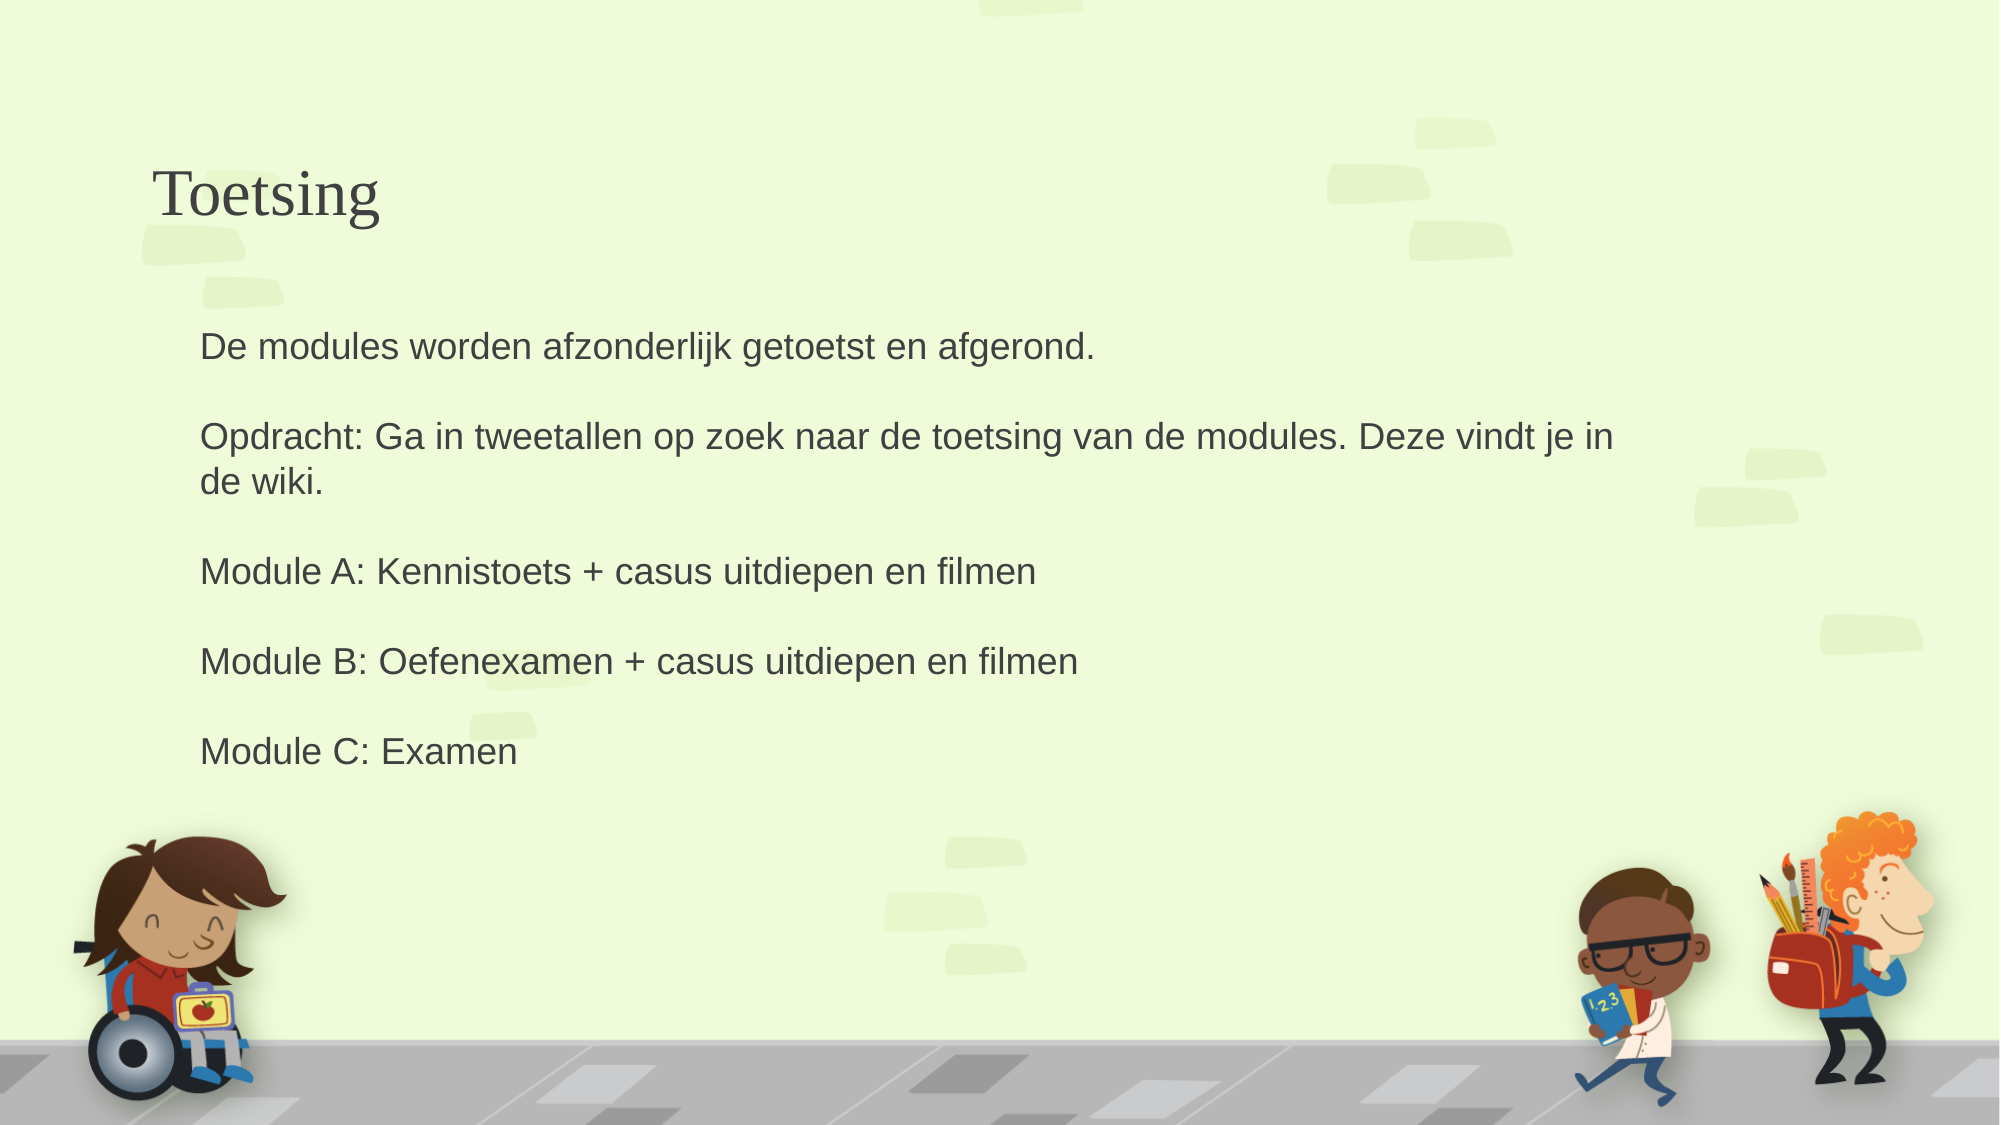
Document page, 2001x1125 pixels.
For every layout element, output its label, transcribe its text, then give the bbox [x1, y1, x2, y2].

text_box De modules worden afzonderlijk getoetst en afgerond. Opdracht: Ga in tweetallen op zoek naar de toetsing van de modules. Deze vindt je in de wiki. Module A: Kennistoets + casus uitdiepen en filmen Module B: Oefenexamen + casus uitdiepen en filmen Module C: Examen [184, 314, 1674, 780]
picture [0, 0, 2000, 1125]
title Toetsing [137, 59, 1750, 238]
